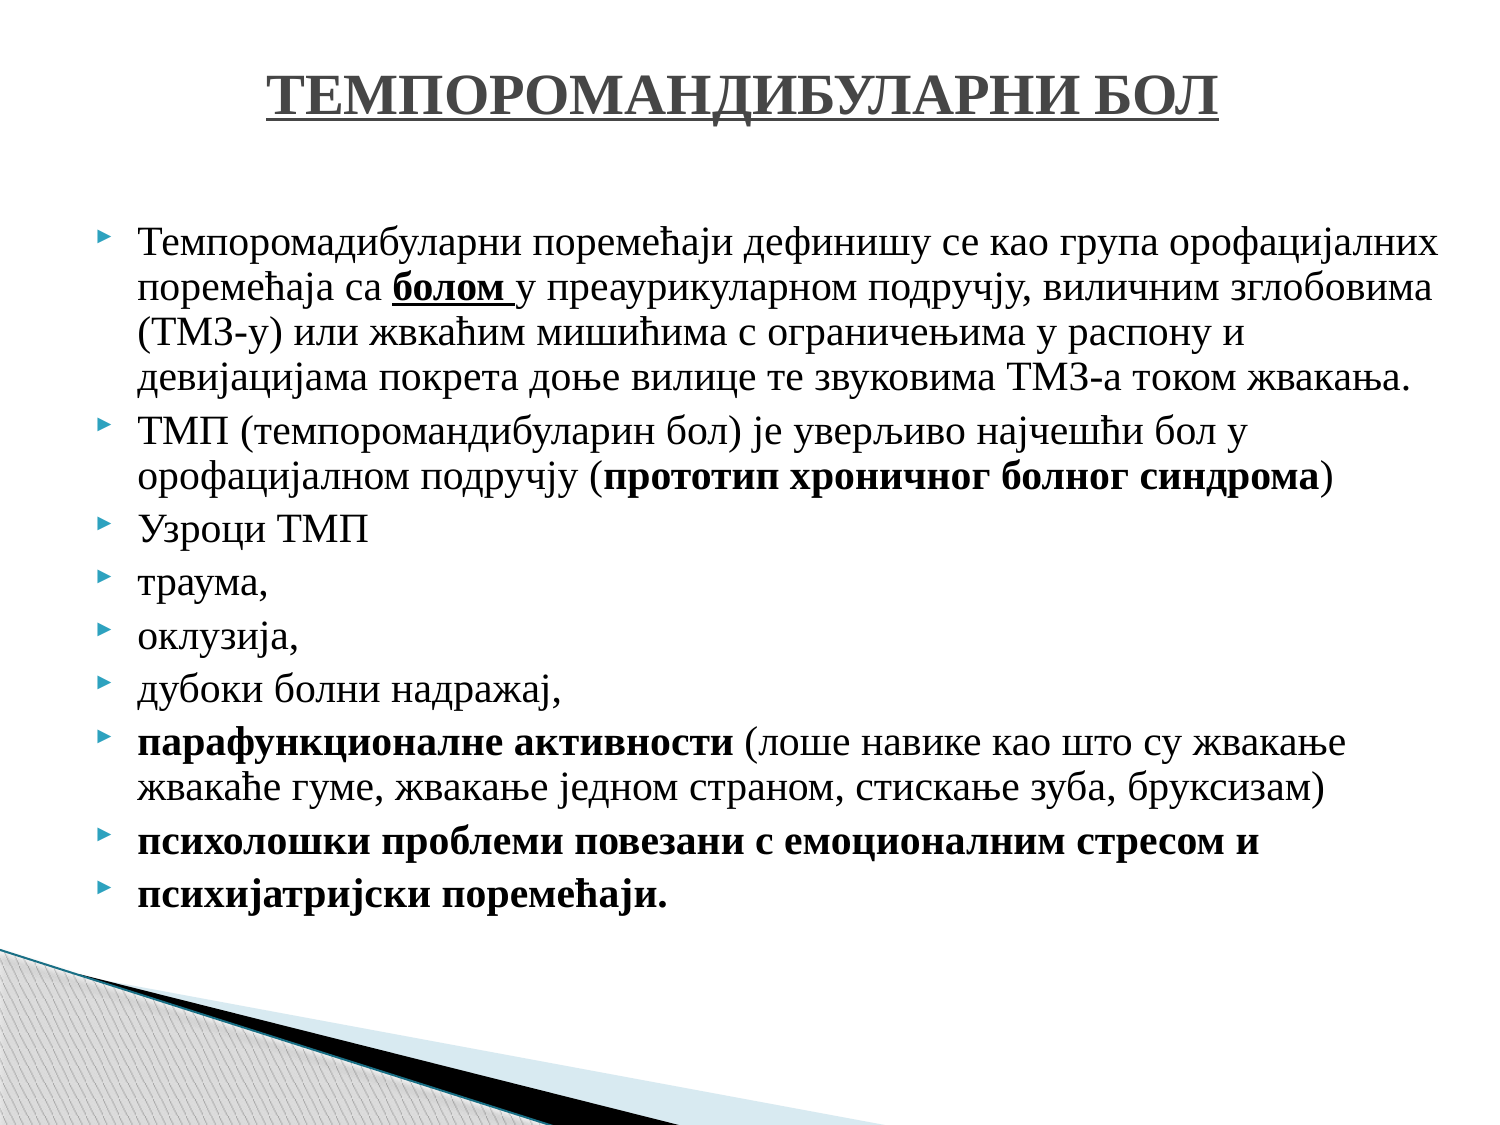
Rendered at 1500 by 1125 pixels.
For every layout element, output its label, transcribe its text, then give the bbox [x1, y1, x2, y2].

title ТЕМПОРОМАНДИБУЛАРНИ БОЛ [75, 45, 1425, 138]
list Темпоромадибуларни поремећаји дефинишу се као група орофацијалних поремећаја са болом у преаурикуларном подручју, виличним зглобовима (ТМЗ-у) или жвкаћим мишићима с ограничењима у распону и девијацијама покрета доње вилице те звуковима ТМЗ-а током жвакања. ТМП (темпоромандибуларин бол) је уверљиво најчешћи бол у орофацијалном подручју (прототип хроничног болног синдрома) Узроци ТМП траума, оклузија, дубоки болни надражај, парафункционалне активности (лоше навике као што су жвакање жвакаће гуме, жвакање једном страном, стискање зуба, бруксизам) психолошки проблеми повезани с емоционалним стресом и психијатријски поремећаји. [62, 212, 1463, 1075]
